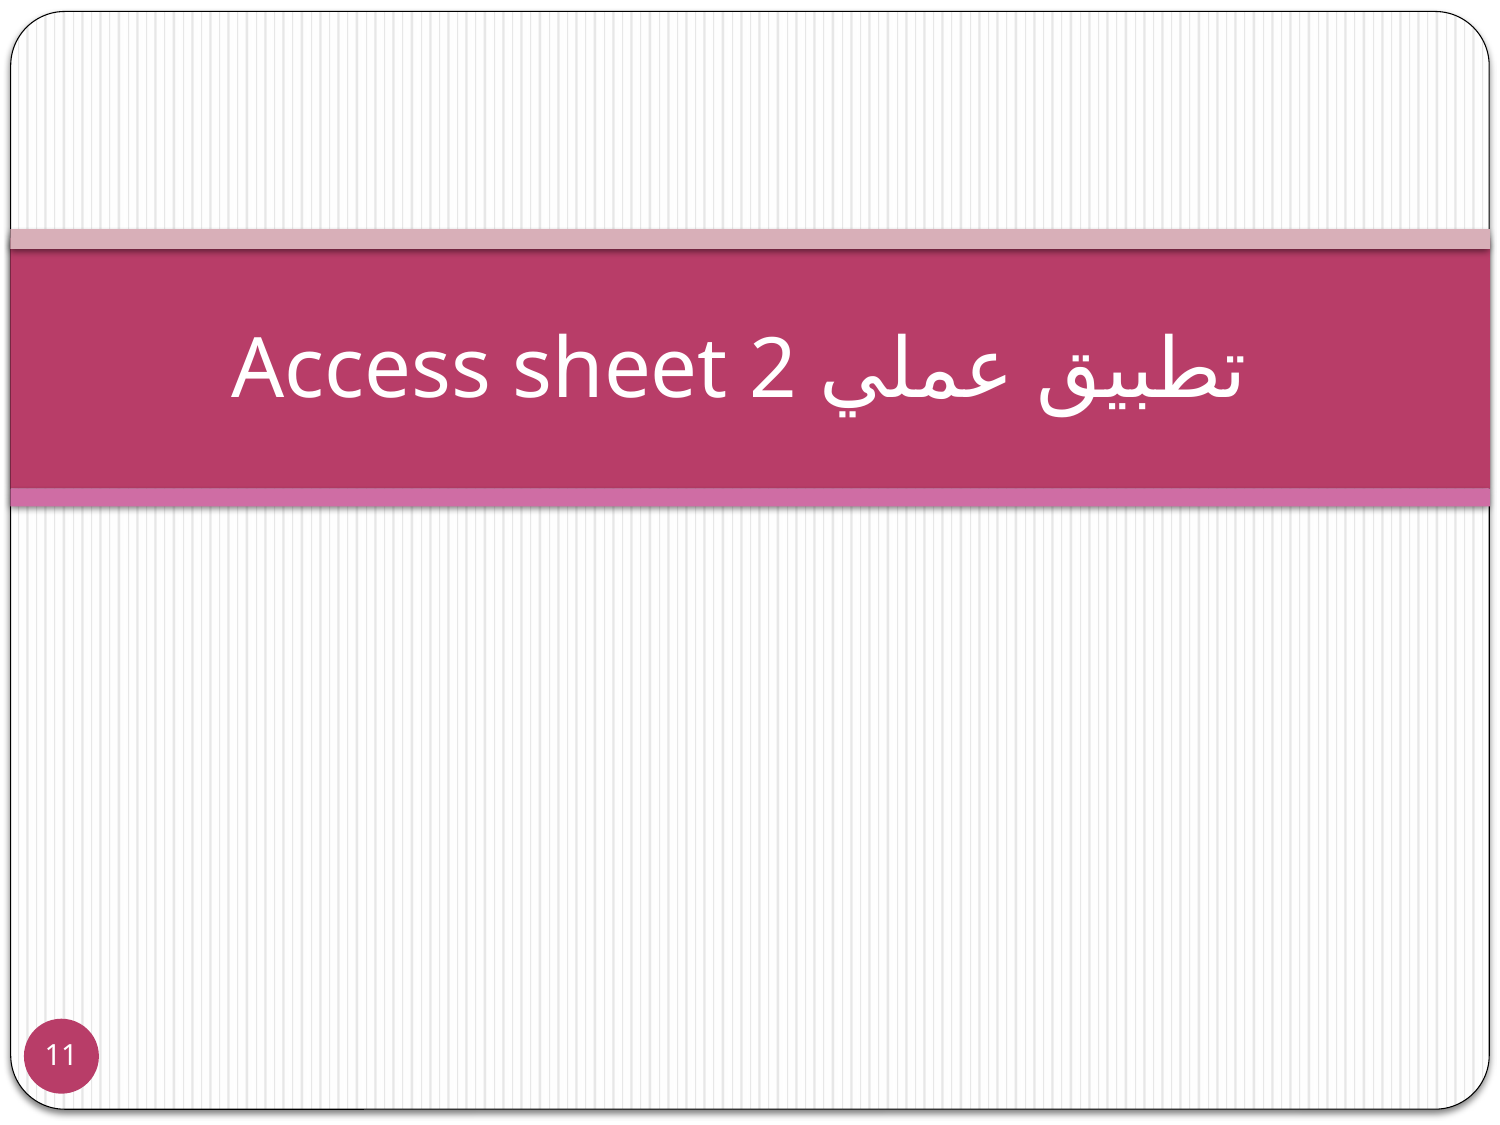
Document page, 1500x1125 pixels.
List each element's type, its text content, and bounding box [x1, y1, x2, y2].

slide_number 11 [23, 1018, 99, 1094]
title Access sheet 2 تطبيق عملي [75, 247, 1425, 489]
